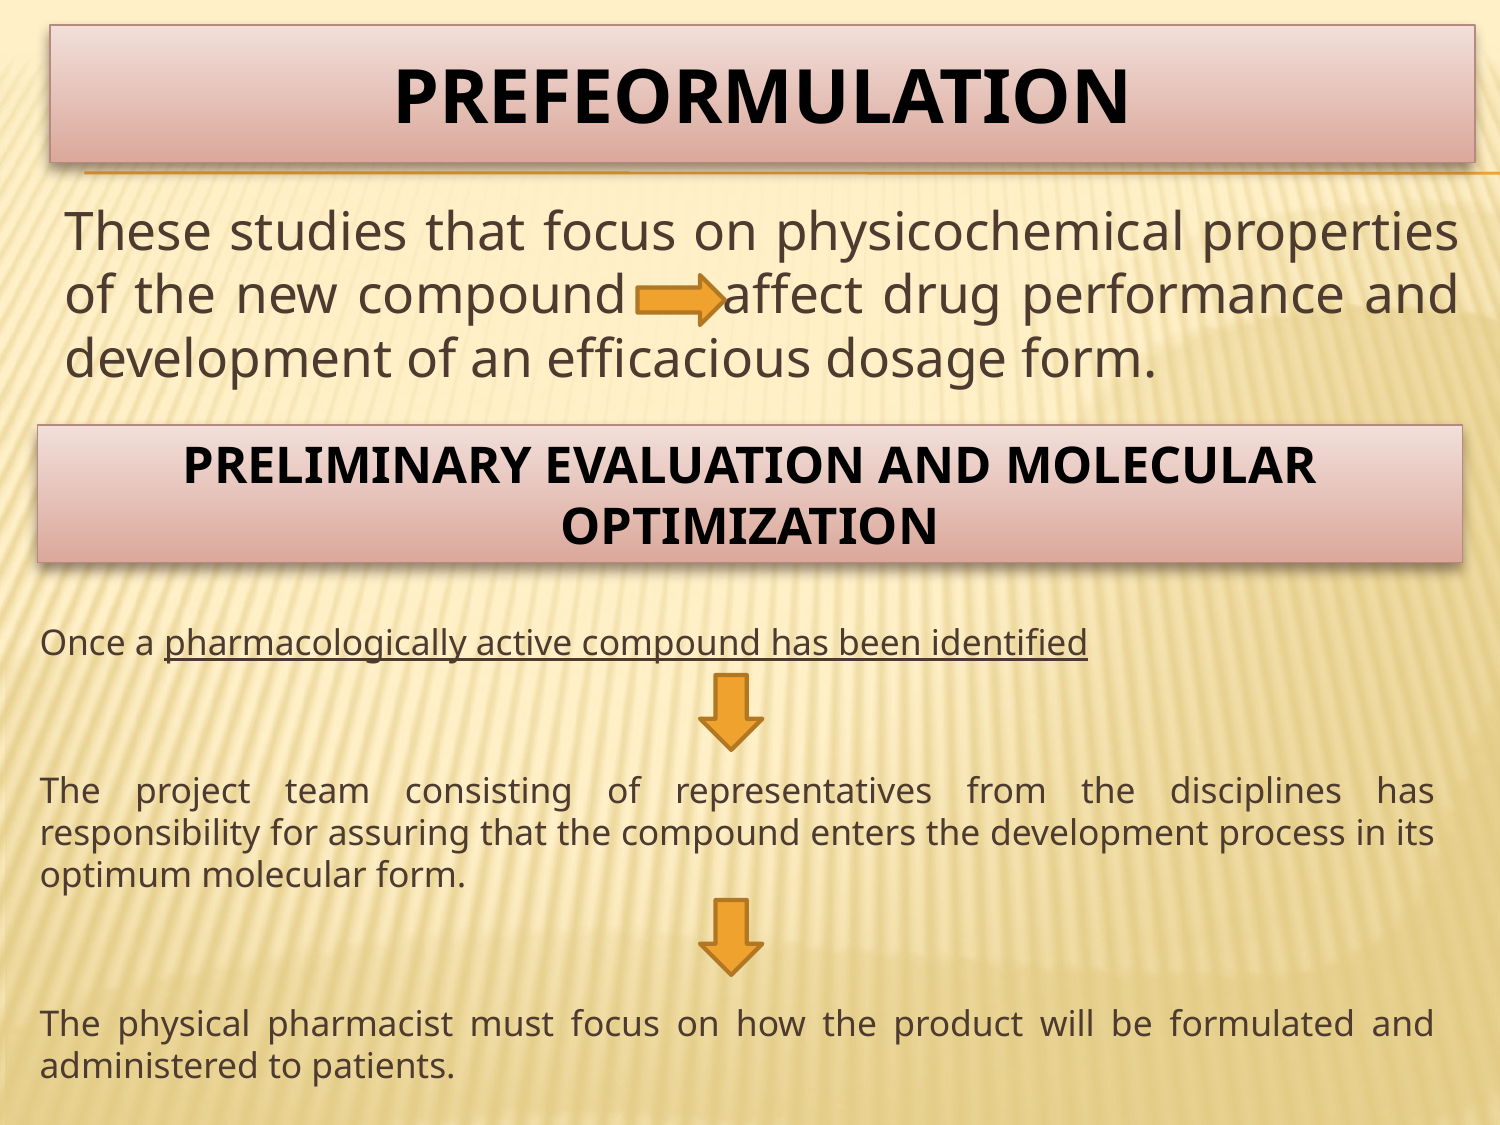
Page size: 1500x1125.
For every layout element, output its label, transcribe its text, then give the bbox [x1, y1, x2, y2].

list These studies that focus on physicochemical properties of the new compound affect drug performance and development of an efficacious dosage form. [50, 189, 1475, 438]
text_box [697, 672, 765, 753]
text_box Once a pharmacologically active compound has been identified The project team consisting of representatives from the disciplines has responsibility for assuring that the compound enters the development process in its optimum molecular form. The physical pharmacist must focus on how the product will be formulated and administered to patients. [24, 612, 1450, 1100]
text_box [697, 897, 765, 978]
text_box Preliminary evaluation and molecular optimization [37, 424, 1463, 563]
title Prefeormulation [49, 24, 1476, 163]
text_box [635, 273, 728, 327]
